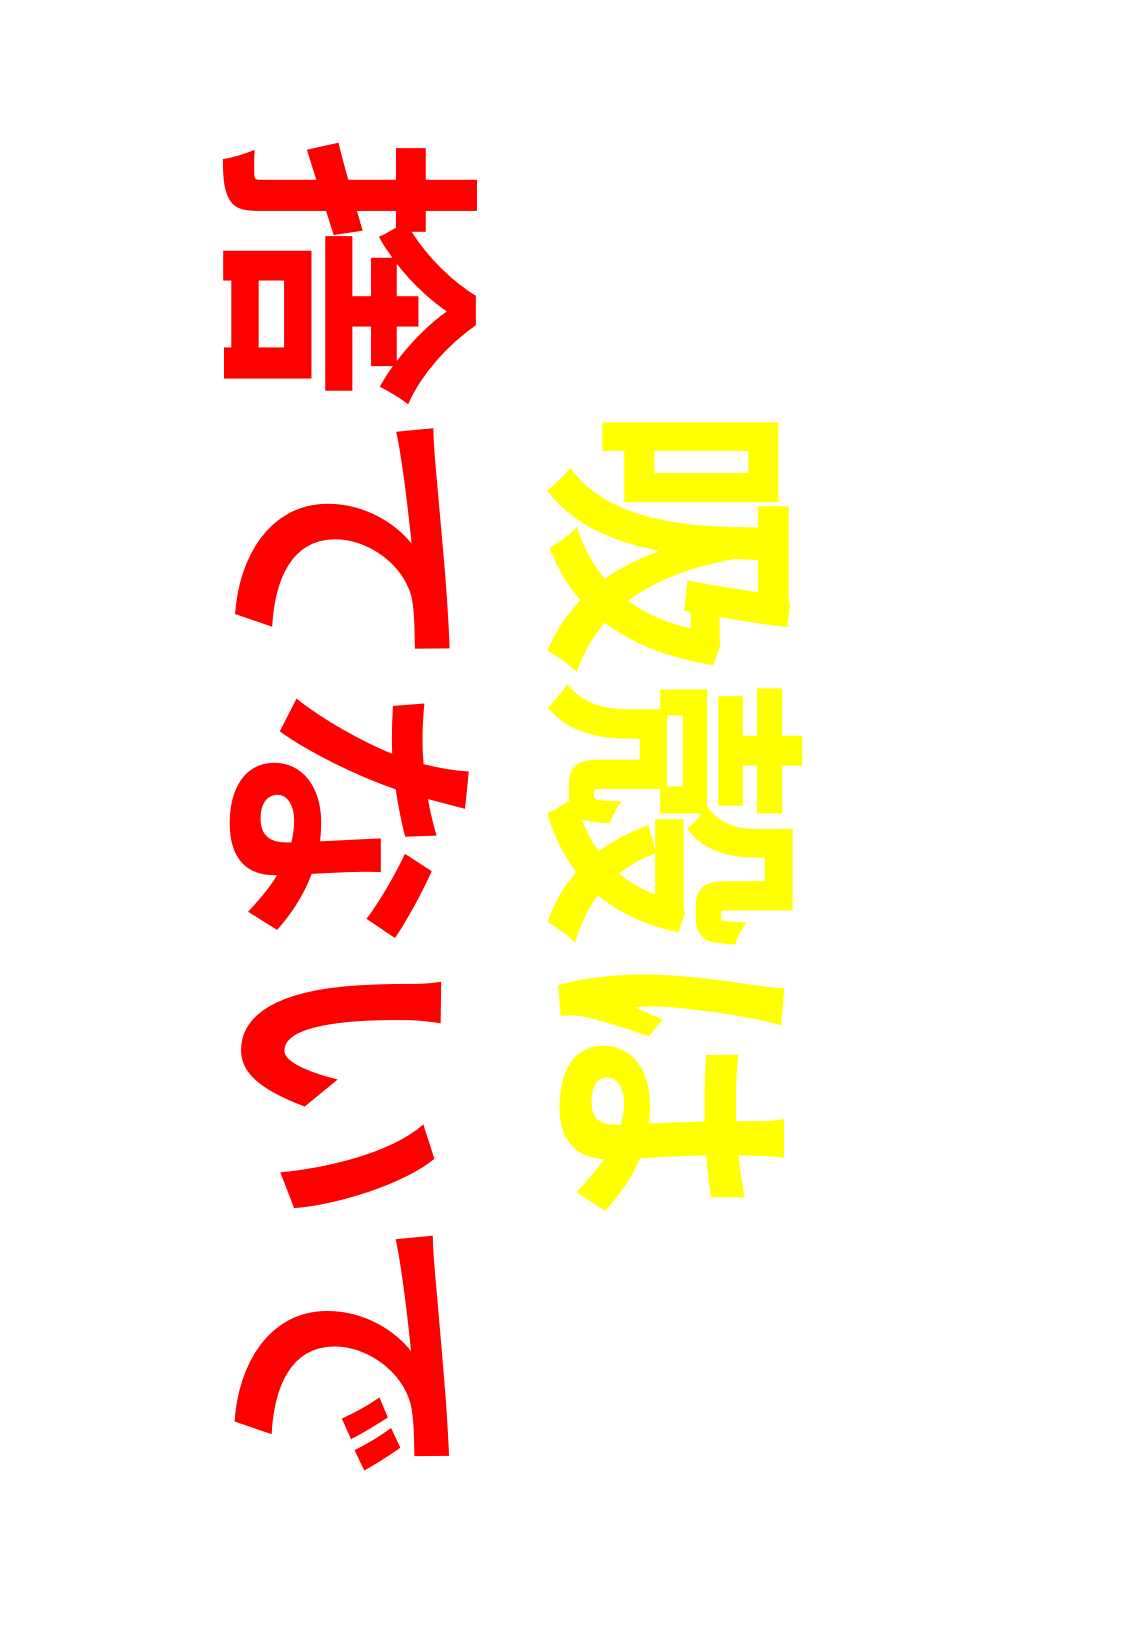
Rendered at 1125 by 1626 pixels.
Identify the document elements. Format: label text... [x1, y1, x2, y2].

text_box 吸殻は 捨てないで [185, 0, 873, 1625]
